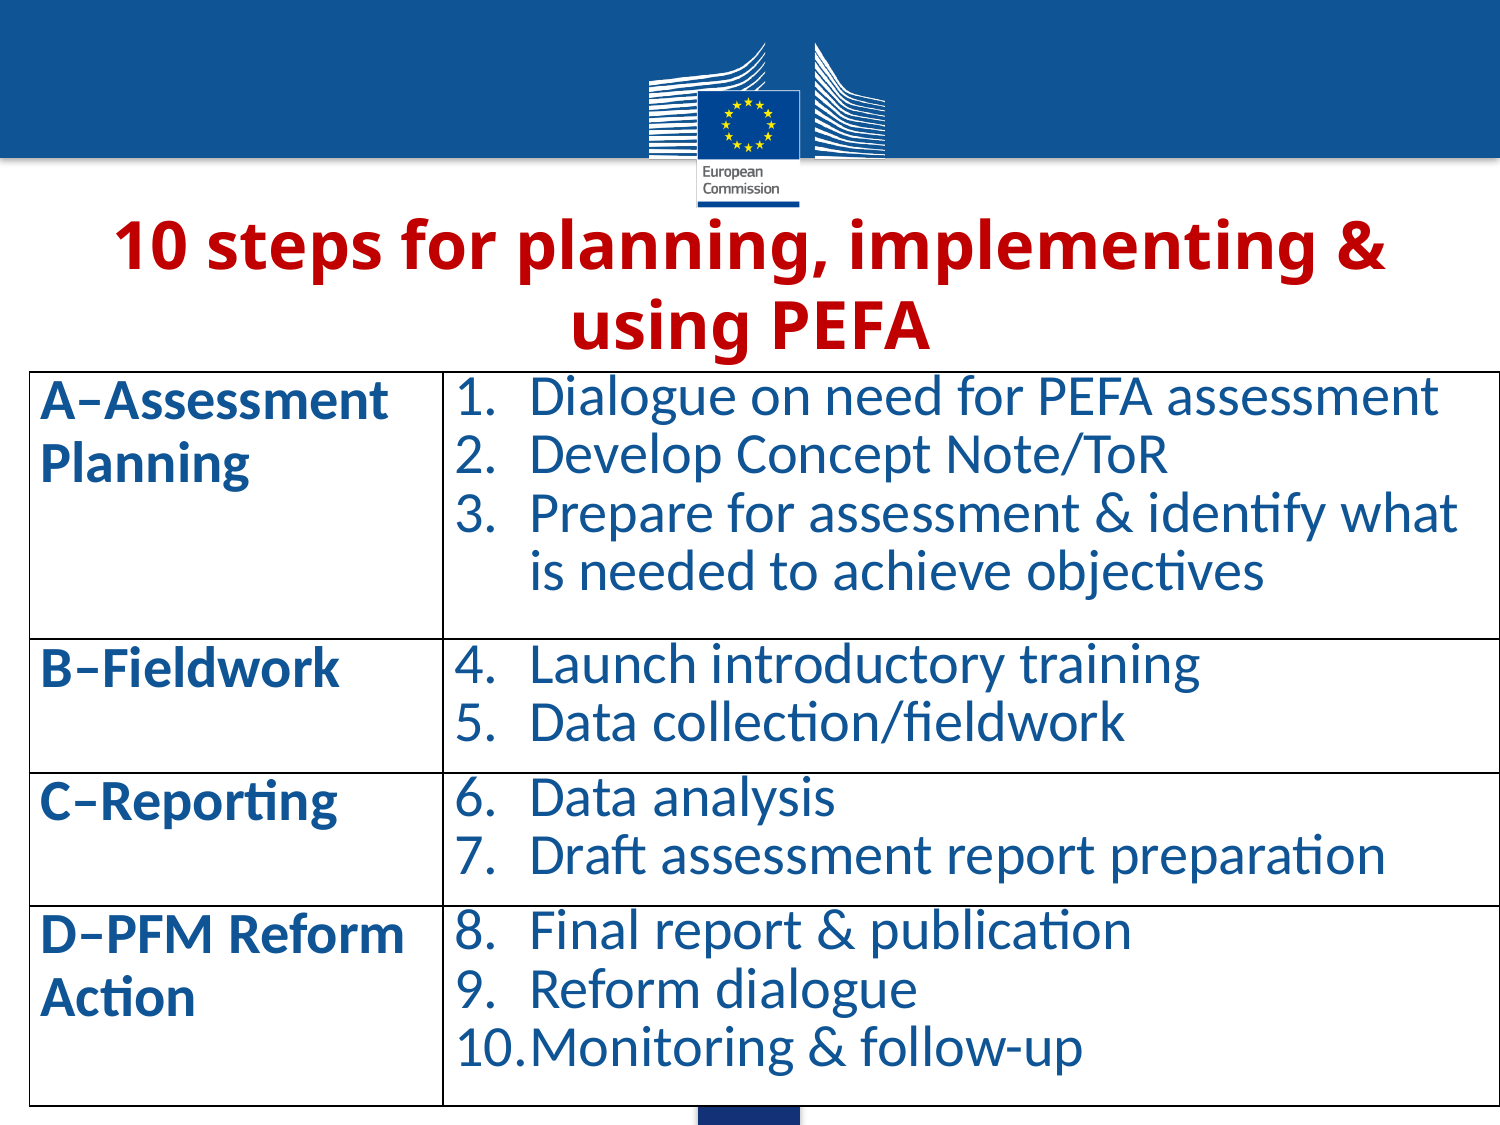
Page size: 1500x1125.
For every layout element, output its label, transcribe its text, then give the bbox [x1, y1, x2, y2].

table_cell D–PFM Reform Action [30, 907, 442, 1105]
table_cell B–Fieldwork [30, 640, 442, 772]
table_cell Data analysis Draft assessment report preparation [444, 774, 1499, 905]
text_box 10 steps for planning, implementing & using PEFA [0, 195, 1500, 370]
picture [649, 42, 885, 195]
table_cell Launch introductory training Data collection/fieldwork [444, 640, 1499, 772]
table_cell C–Reporting [30, 774, 442, 905]
table_header A–Assessment Planning [30, 373, 442, 638]
table_cell Final report & publication Reform dialogue Monitoring & follow-up [444, 907, 1499, 1105]
table_header Dialogue on need for PEFA assessment Develop Concept Note/ToR Prepare for assessment & identify what is needed to achieve objectives [444, 373, 1499, 638]
